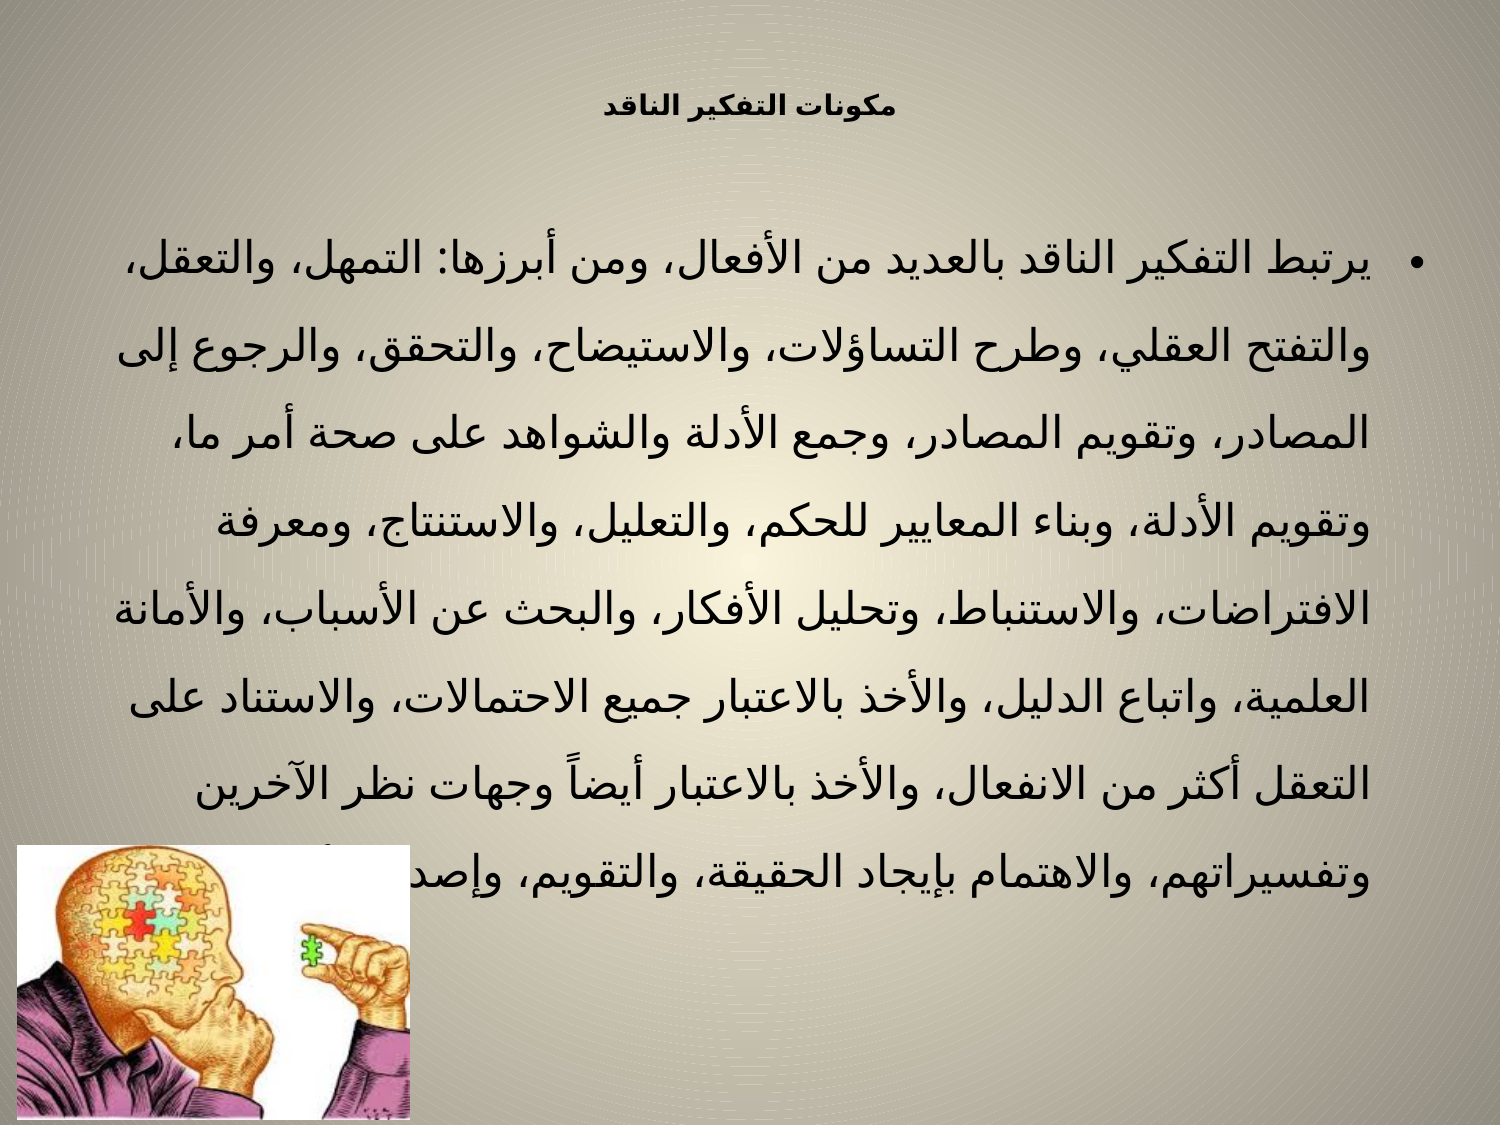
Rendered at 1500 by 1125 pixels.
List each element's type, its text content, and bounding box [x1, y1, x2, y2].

list يرتبط التفكير الناقد بالعديد من الأفعال، ومن أبرزها: التمهل، والتعقل، والتفتح العقلي، وطرح التساؤلات، والاستيضاح، والتحقق، والرجوع إلى المصادر، وتقويم المصادر، وجمع الأدلة والشواهد على صحة أمر ما، وتقويم الأدلة، وبناء المعايير للحكم، والتعليل، والاستنتاج، ومعرفة الافتراضات، والاستنباط، وتحليل الأفكار، والبحث عن الأسباب، والأمانة العلمية، واتباع الدليل، والأخذ بالاعتبار جميع الاحتمالات، والاستناد على التعقل أكثر من الانفعال، والأخذ بالاعتبار أيضاً وجهات نظر الآخرين وتفسيراتهم، والاهتمام بإيجاد الحقيقة، والتقويم، وإصدار الأحكام [88, 196, 1439, 939]
title مكونات التفكير الناقد [75, 45, 1425, 173]
picture [17, 845, 411, 1120]
